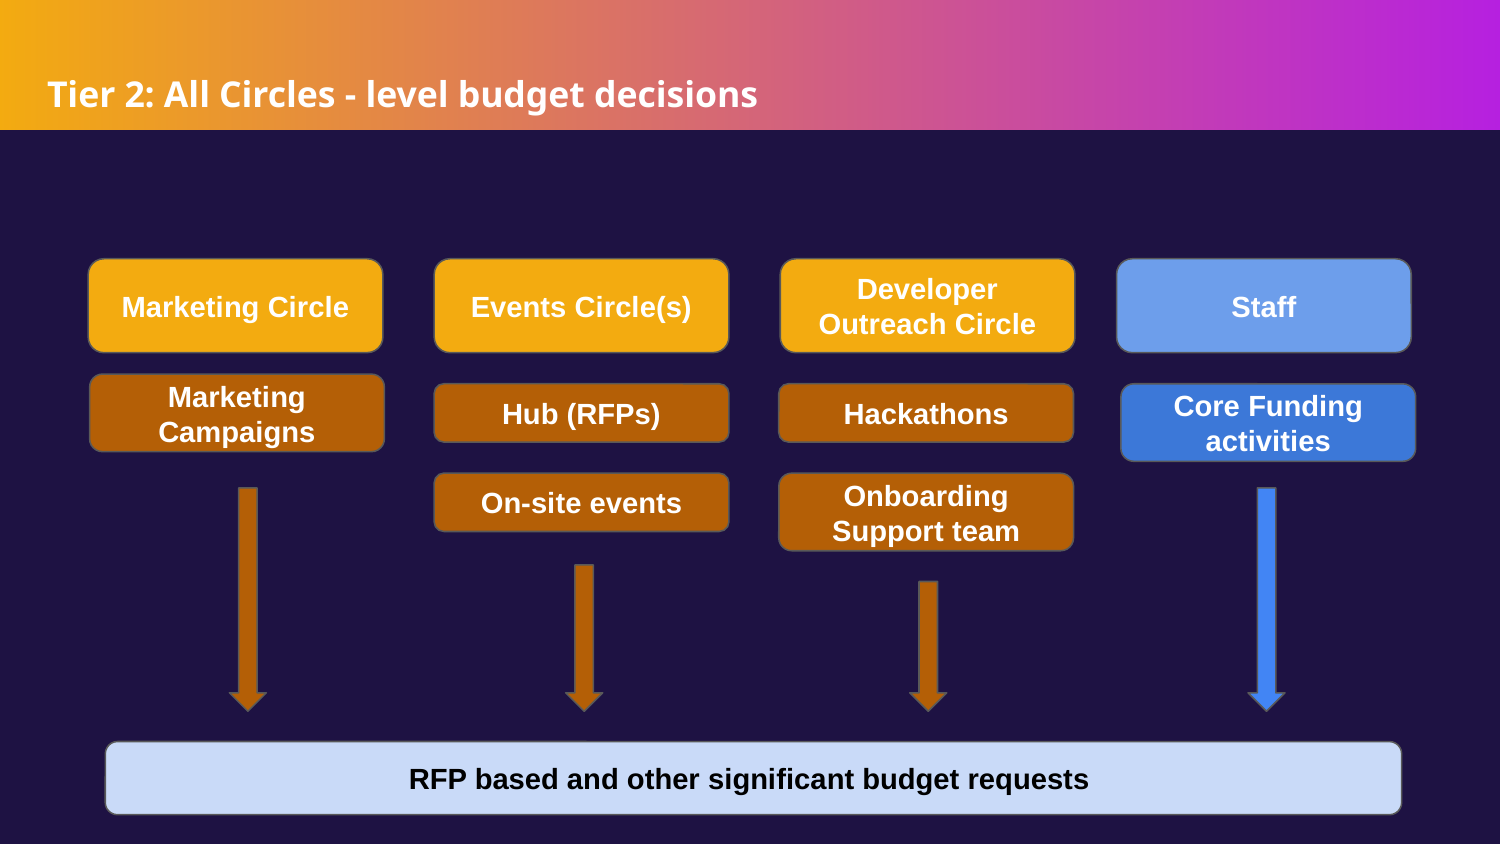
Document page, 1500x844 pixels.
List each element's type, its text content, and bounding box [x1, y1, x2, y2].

text_box Events Circle(s) [434, 258, 729, 353]
text_box [909, 581, 947, 712]
title Tier 2: All Circles - level budget decisions [32, 35, 1430, 130]
text_box Hackathons [778, 383, 1074, 443]
text_box On-site events [434, 473, 729, 532]
text_box [565, 564, 603, 712]
text_box Staff [1116, 258, 1412, 353]
text_box RFP based and other significant budget requests [105, 741, 1402, 815]
text_box Hub (RFPs) [434, 383, 729, 443]
text_box [229, 487, 267, 712]
text_box Core Funding activities [1120, 383, 1416, 462]
text_box [0, 0, 1500, 130]
text_box Marketing Circle [88, 258, 383, 353]
text_box Onboarding Support team [778, 473, 1074, 551]
text_box [1248, 487, 1286, 712]
text_box Developer Outreach Circle [780, 258, 1075, 353]
text_box Marketing Campaigns [89, 374, 385, 452]
